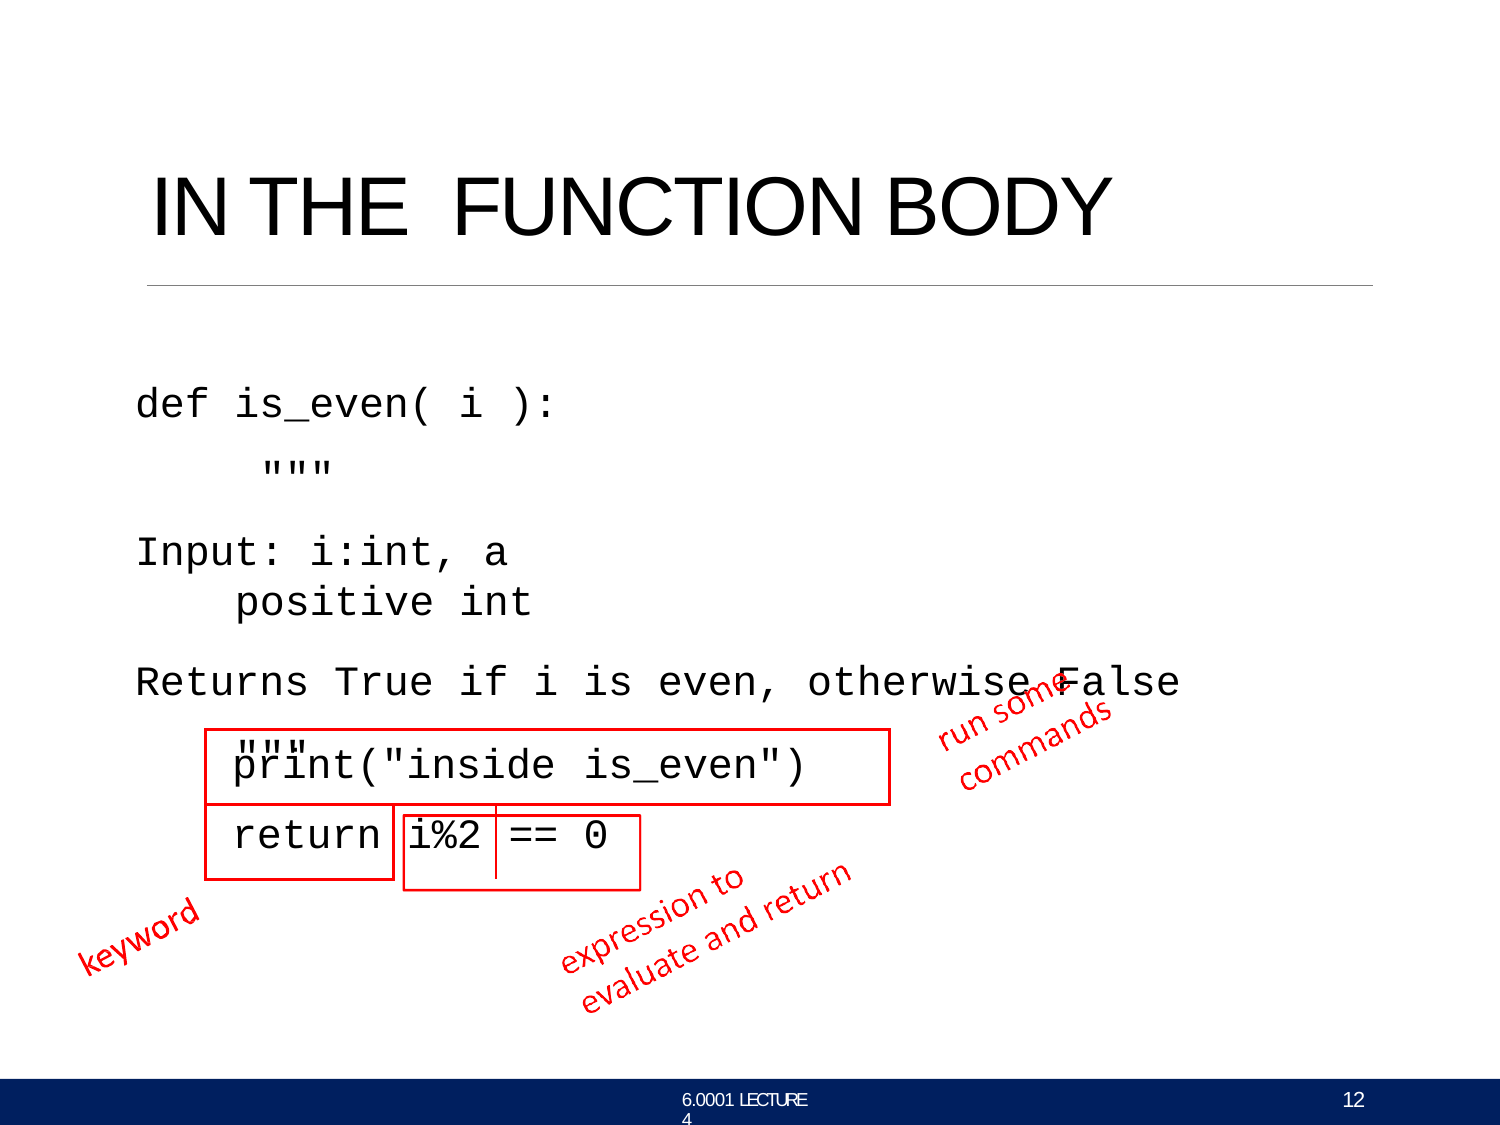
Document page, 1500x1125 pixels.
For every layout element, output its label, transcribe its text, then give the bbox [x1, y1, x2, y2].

text_box [167, 911, 179, 932]
footer 6.0001 LECTURE 4 [679, 1090, 821, 1125]
text_box [180, 897, 200, 925]
text_box [109, 927, 151, 966]
table_cell return [207, 806, 392, 878]
title IN THE FUNCTION BODY [147, 149, 1288, 340]
table_header print("inside [207, 731, 571, 803]
text_box [77, 952, 102, 977]
text_box [938, 673, 1111, 790]
slide_number 12 [1338, 1088, 1369, 1125]
table_header is_even") [571, 731, 888, 803]
text_box [402, 879, 851, 1014]
text_box [96, 949, 115, 968]
table_cell i%2 [395, 806, 495, 879]
table_cell == [497, 806, 571, 879]
table_cell 0 [571, 806, 889, 879]
text_box def is_even( i ): """ Input: i:int, a positive int Returns True if i is even, otherwise False """ [132, 349, 1287, 779]
text_box [151, 920, 170, 940]
